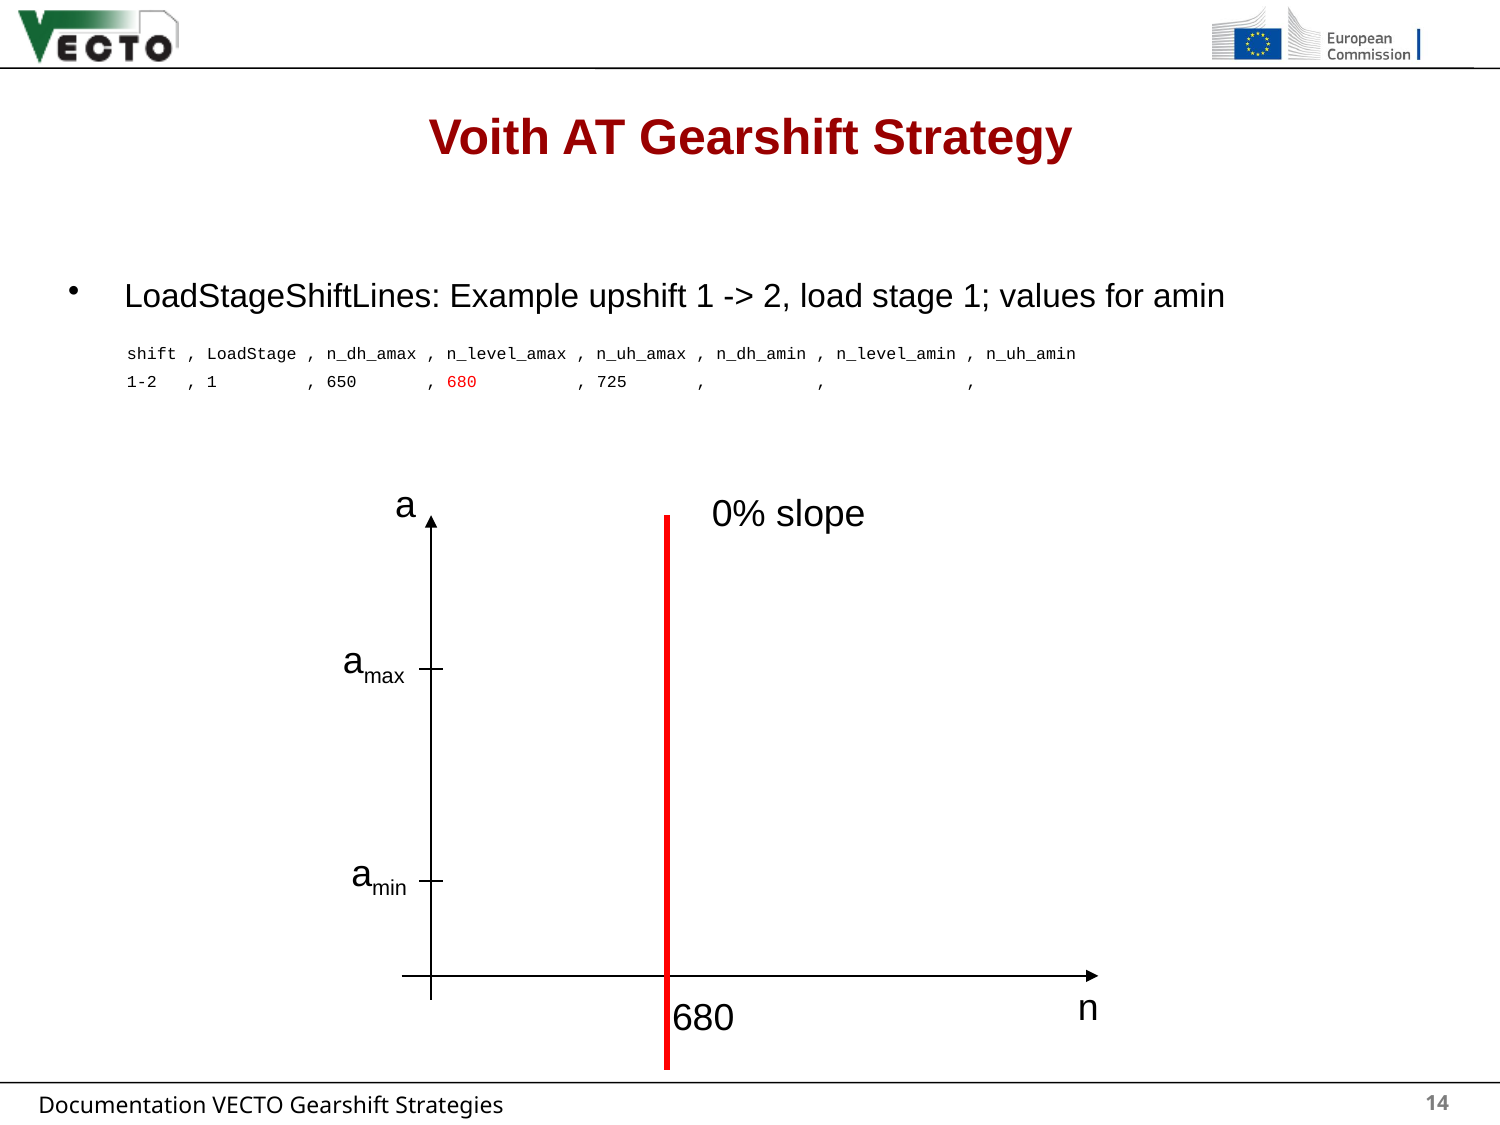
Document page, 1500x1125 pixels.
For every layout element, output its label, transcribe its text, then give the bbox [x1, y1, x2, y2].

picture [1212, 6, 1446, 64]
text_box shift , LoadStage , n_dh_amax , n_level_amax , n_uh_amax , n_dh_amin , n_level_amin , n_uh_amin 1-2 , 1 , 650 , 680 , 725 , , , [112, 335, 1500, 399]
picture [17, 9, 179, 65]
list LoadStageShiftLines: Example upshift 1 -> 2, load stage 1; values for amin [53, 267, 1471, 457]
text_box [324, 472, 1115, 1071]
title Voith AT Gearshift Strategy [76, 78, 1425, 190]
